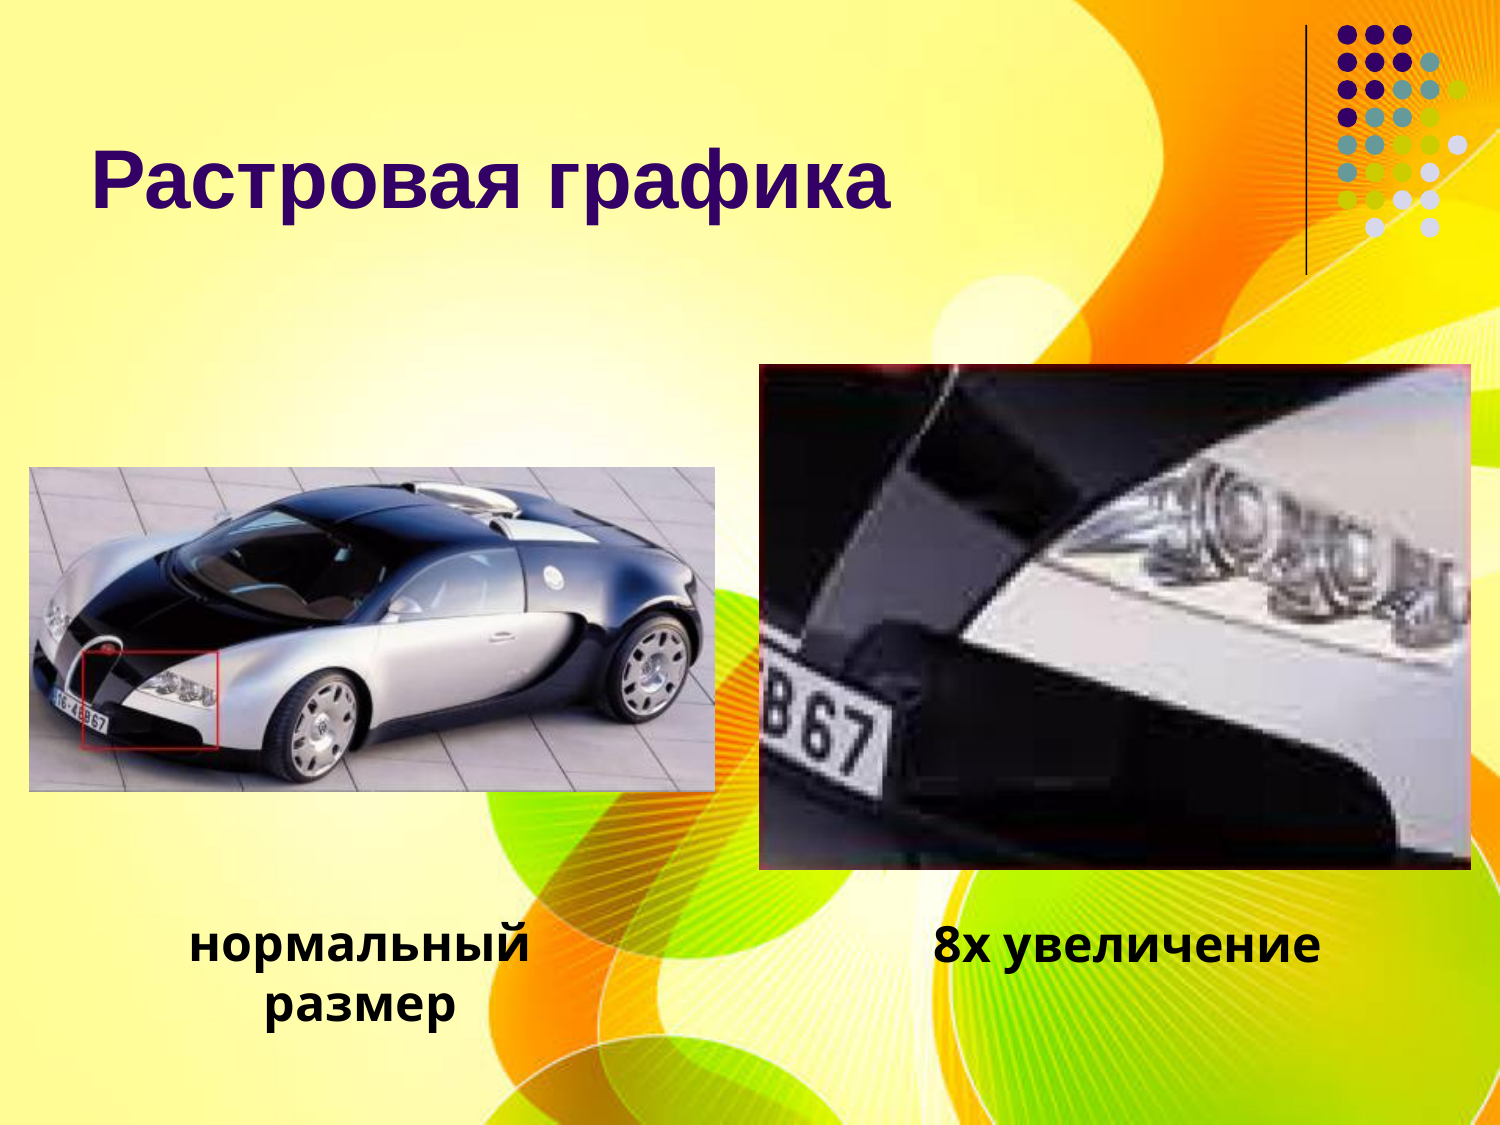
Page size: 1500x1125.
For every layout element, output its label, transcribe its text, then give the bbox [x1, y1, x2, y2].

title Растровая графика [74, 125, 1372, 233]
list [29, 467, 715, 792]
text_box 8х увеличение [856, 904, 1400, 980]
picture [0, 0, 1500, 1125]
text_box нормальный размер [88, 903, 632, 1039]
